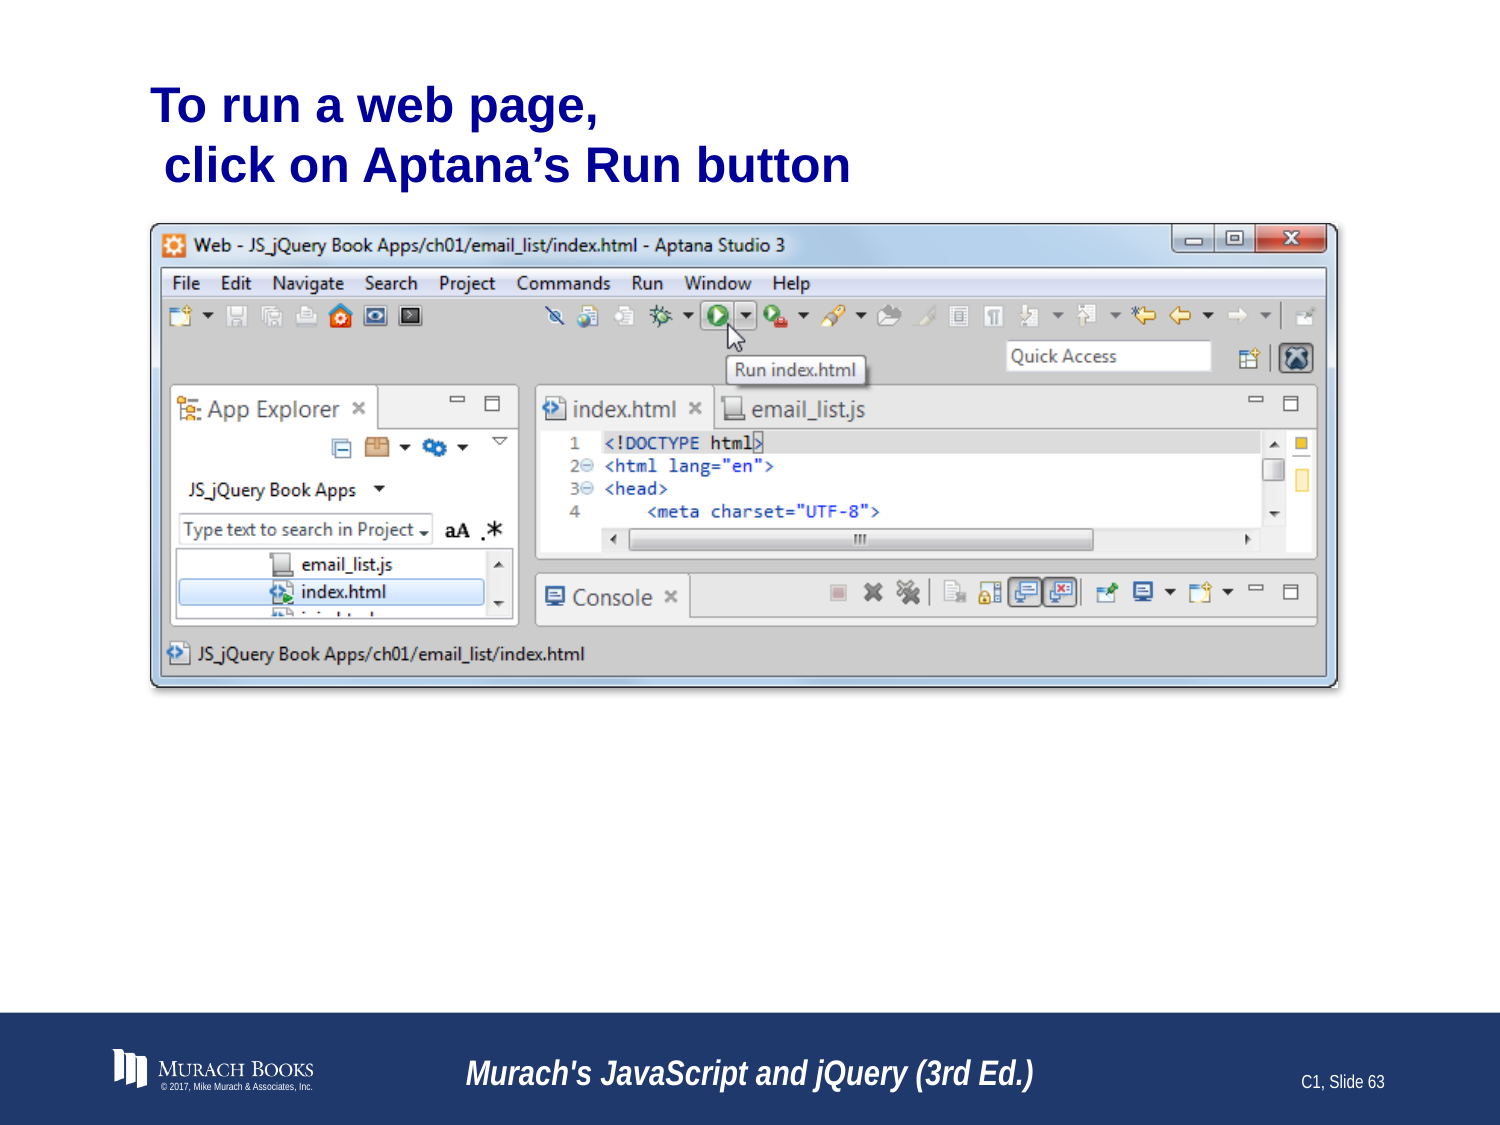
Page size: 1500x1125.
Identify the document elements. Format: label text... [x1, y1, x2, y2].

footer © 2017, Mike Murach & Associates, Inc. [12, 1025, 463, 1100]
slide_number Murach's JavaScript and jQuery (3rd Ed.) [463, 1025, 1050, 1100]
picture [149, 223, 1338, 688]
title To run a web page, click on Aptana’s Run button [150, 102, 1350, 164]
slide_number C1, Slide 63 [1087, 1025, 1400, 1100]
